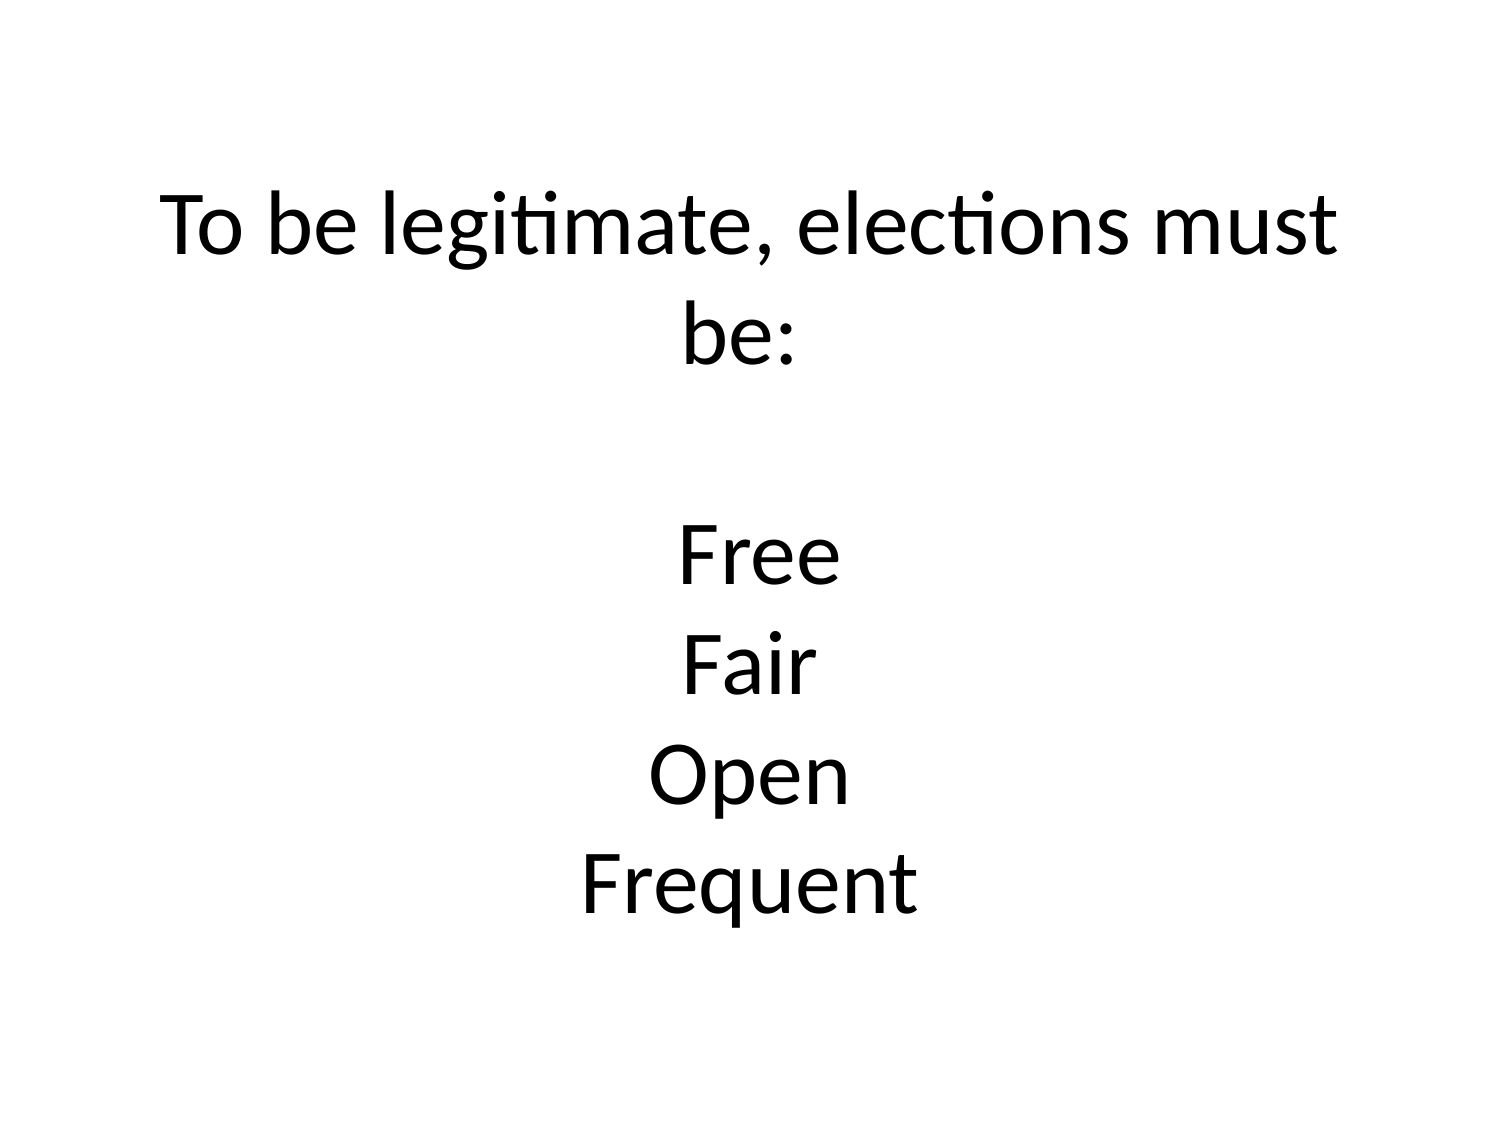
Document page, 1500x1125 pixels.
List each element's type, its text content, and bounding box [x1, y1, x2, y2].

title To be legitimate, elections must be: Free Fair Open Frequent [74, 44, 1426, 1051]
